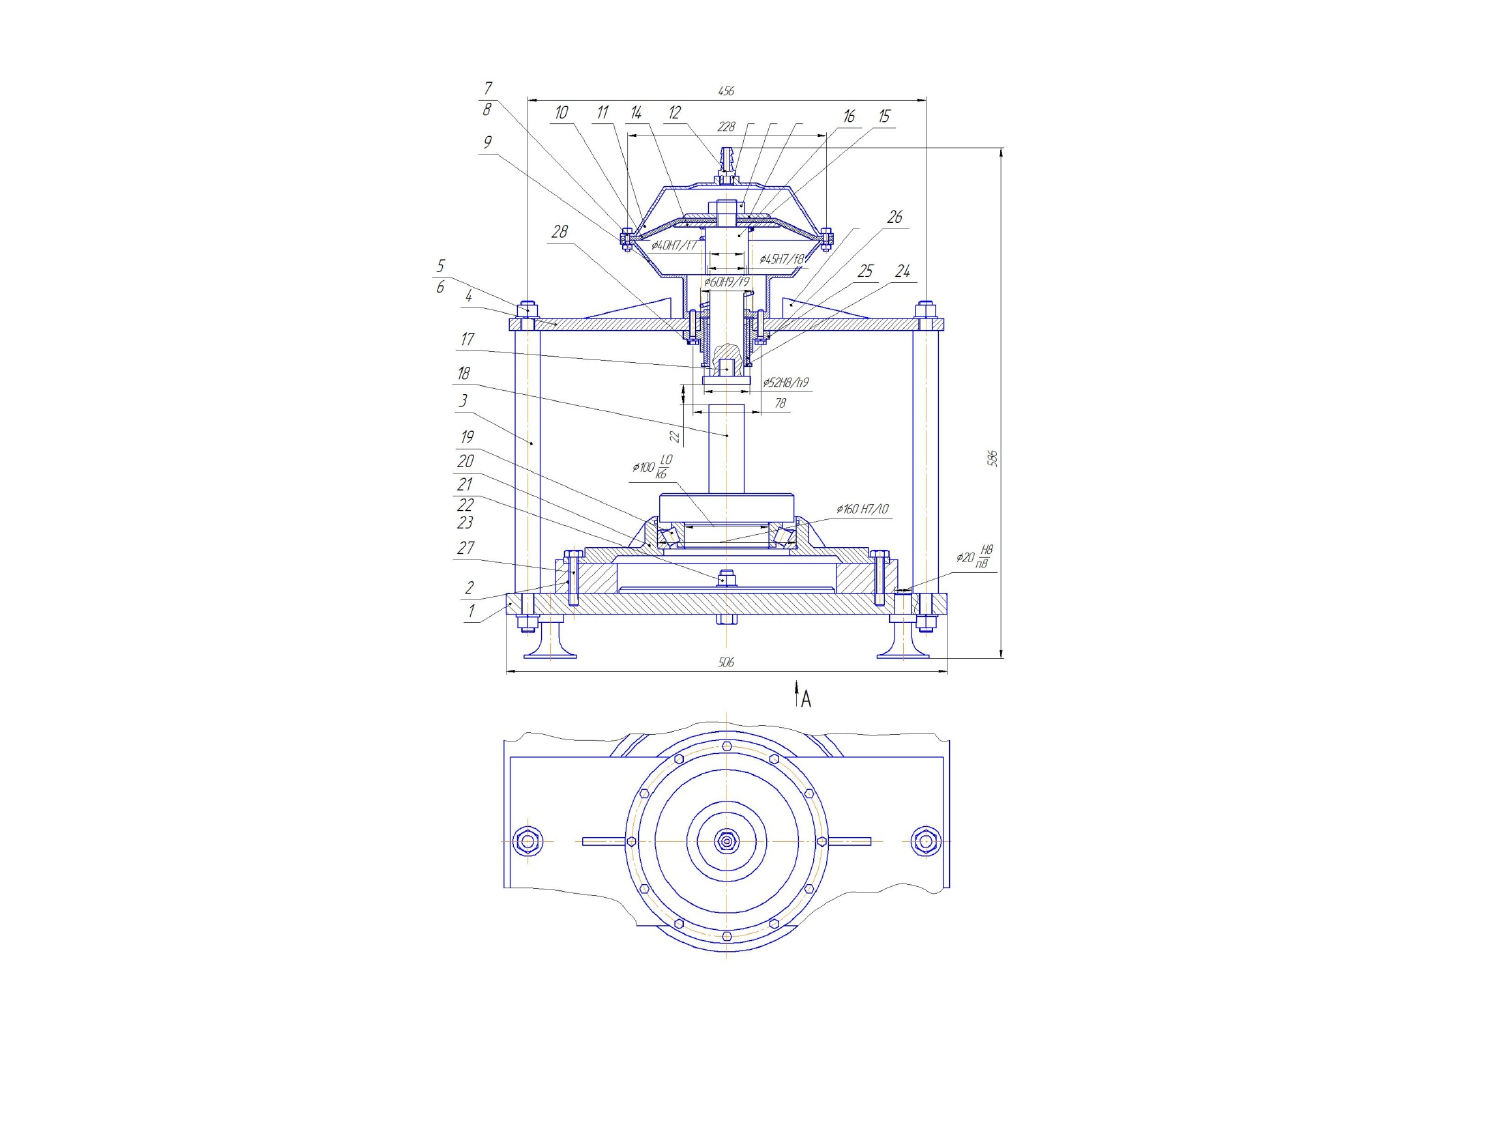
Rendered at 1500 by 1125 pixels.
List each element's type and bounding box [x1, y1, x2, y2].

picture [398, 58, 1057, 973]
